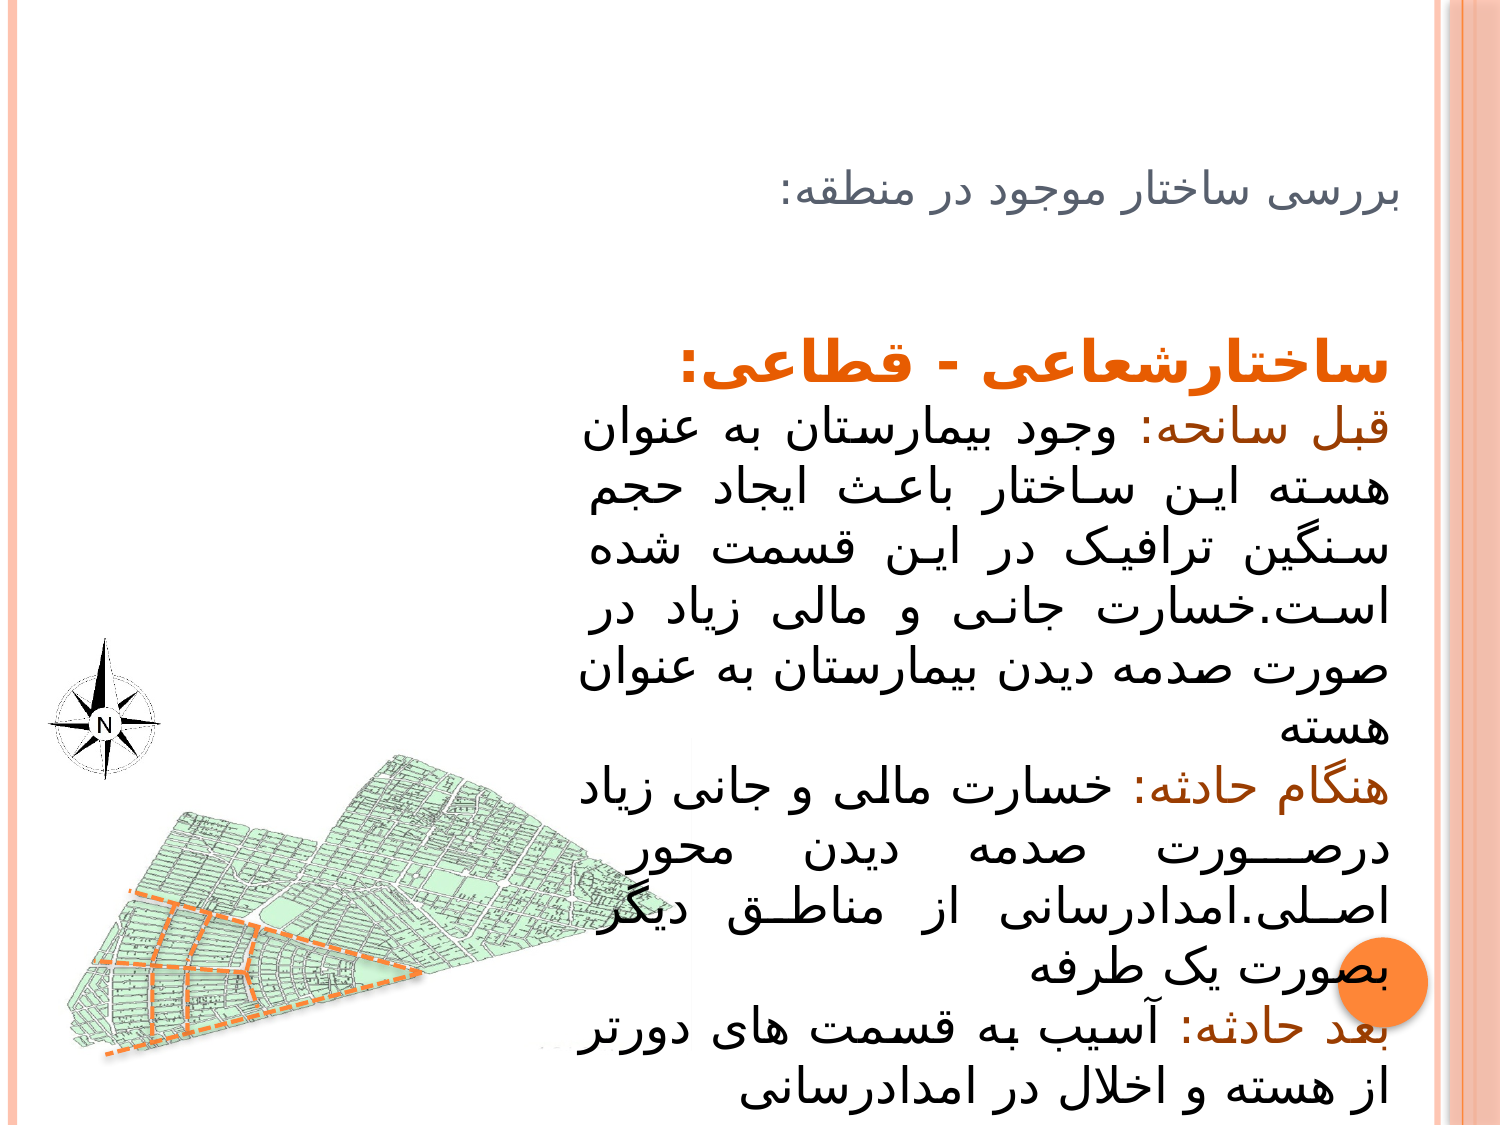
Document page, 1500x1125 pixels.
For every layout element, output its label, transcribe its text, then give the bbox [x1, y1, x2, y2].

picture [47, 637, 692, 1056]
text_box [195, 925, 224, 950]
text_box بررسی ساختار موجود در منطقه: [703, 117, 1418, 221]
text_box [128, 890, 423, 971]
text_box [93, 960, 247, 974]
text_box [227, 942, 276, 956]
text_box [104, 972, 423, 1056]
text_box ساختارشعاعی - قطاعی: قبل سانحه: وجود بیمارستان به عنوان هسته این ساختار باعث ایجاد حجم سنگین ترافیک در این قسمت شده است.خسارت جانی و مالی زیاد در صورت صدمه دیدن بیمارستان به عنوان هسته هنگام حادثه: خسارت مالی و جانی زیاد درصورت صدمه دیدن محور اصلی.امدادرسانی از مناطق دیگر بصورت یک طرفه بعد حادثه: آسیب به قسمت های دورتر از هسته و اخلال در امدادرسانی [562, 316, 1407, 1122]
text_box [233, 983, 271, 997]
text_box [134, 919, 194, 944]
